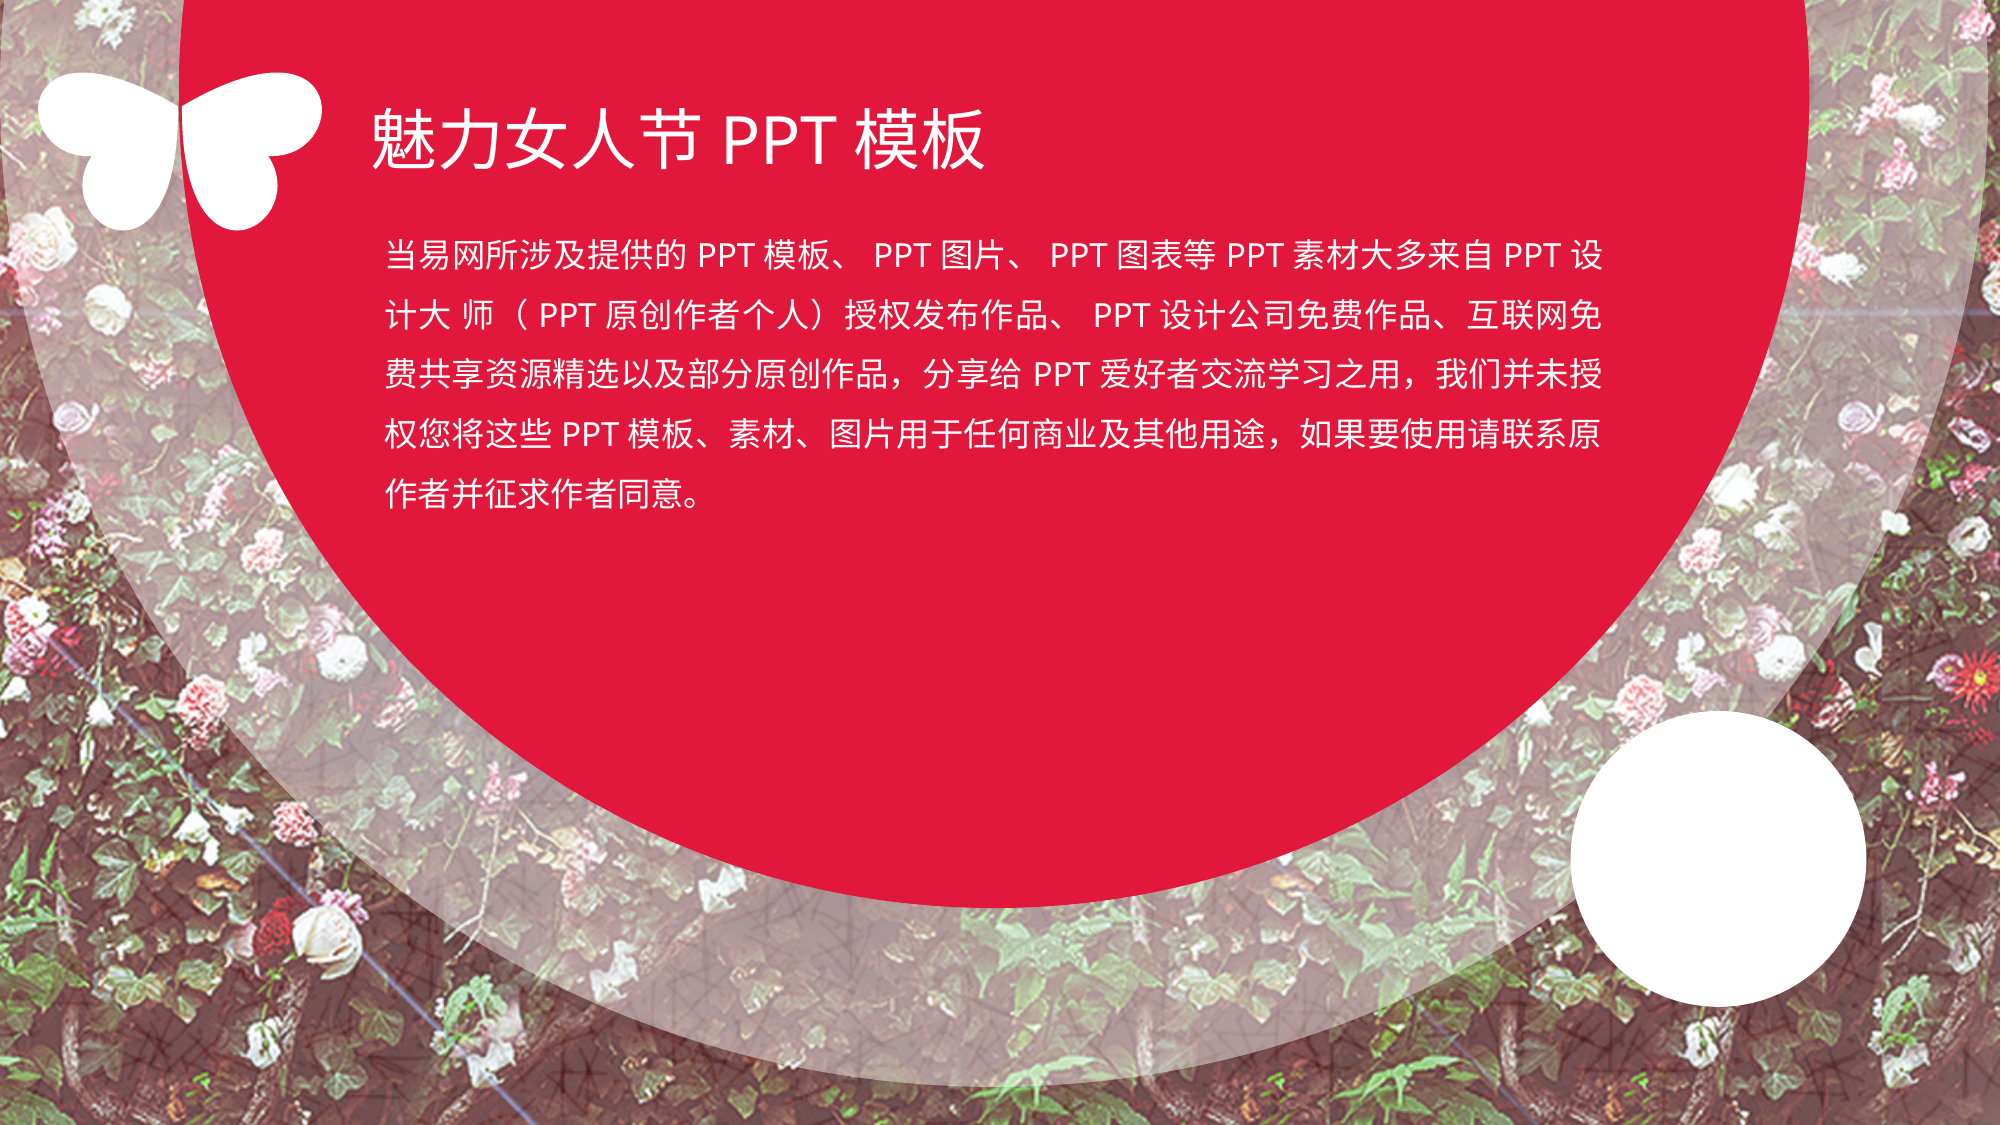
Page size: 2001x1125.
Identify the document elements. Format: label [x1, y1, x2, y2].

picture [0, 0, 2000, 1125]
text_box [0, 0, 1989, 1087]
